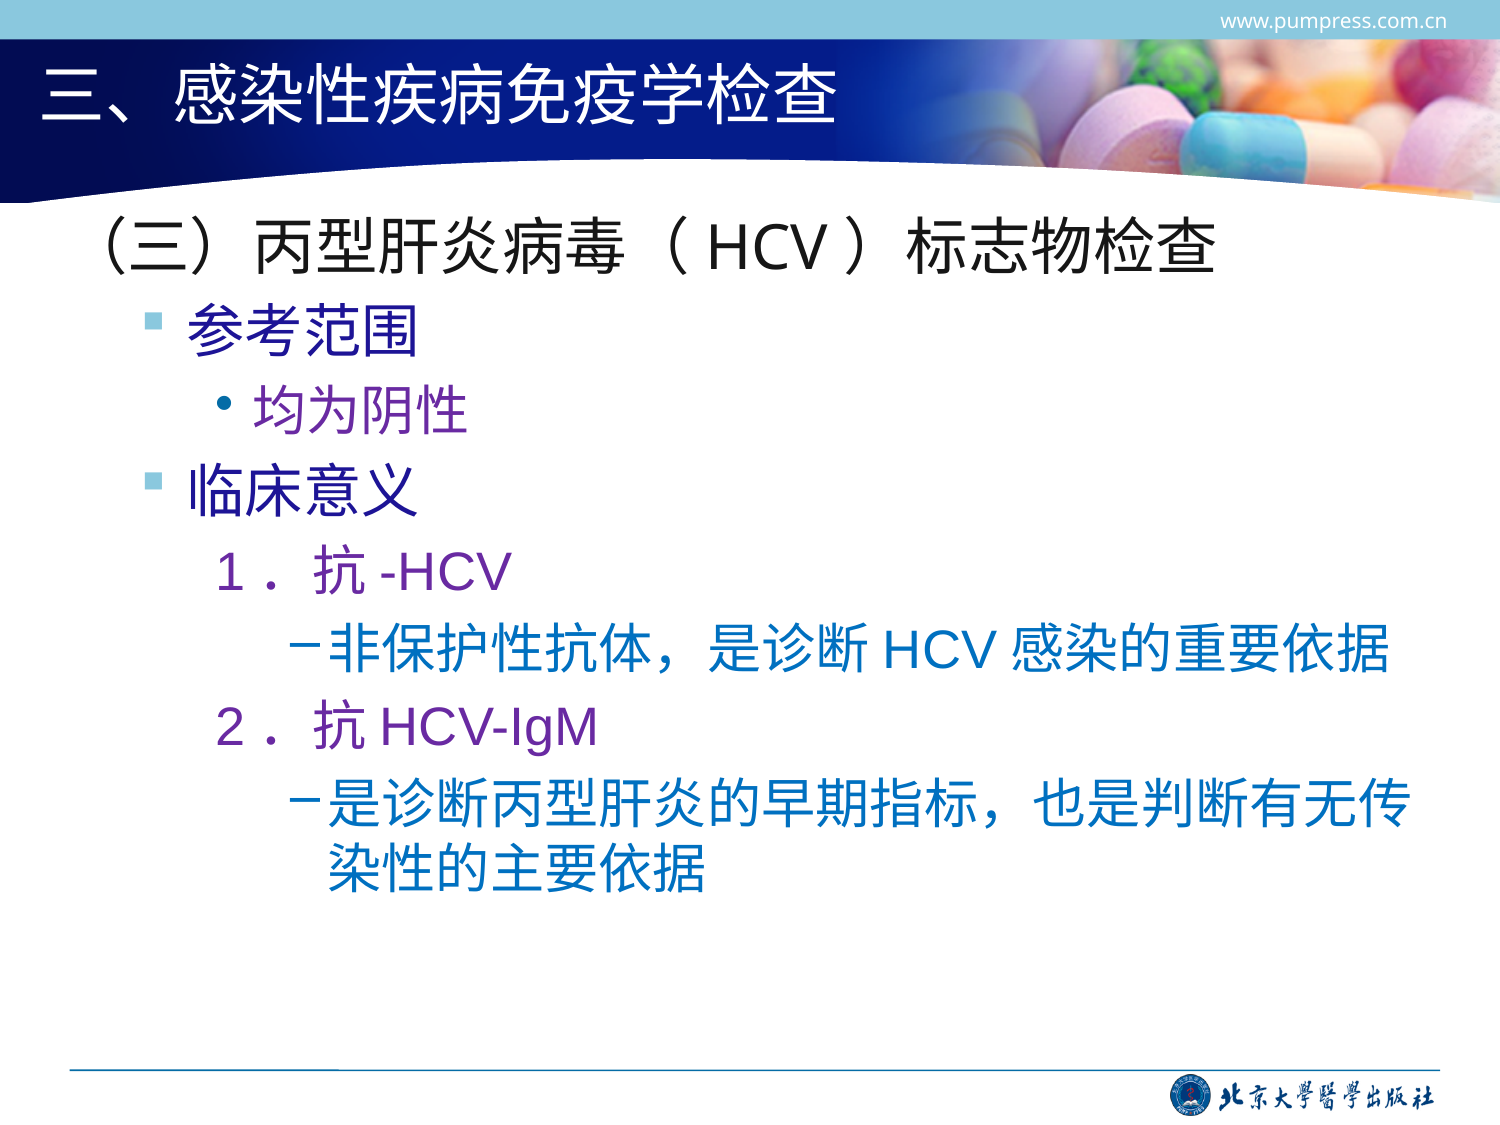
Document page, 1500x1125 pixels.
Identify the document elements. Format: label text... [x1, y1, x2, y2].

title 三、感染性疾病免疫学检查 [23, 46, 1349, 140]
slide_number www.pumpress.com.cn [1024, 0, 1463, 38]
picture [1170, 1074, 1436, 1118]
picture [0, 40, 1500, 203]
list （三）丙型肝炎病毒（HCV）标志物检查 参考范围 均为阴性 临床意义 1．抗-HCV 非保护性抗体，是诊断HCV感染的重要依据 2．抗HCV-IgM 是诊断丙型肝炎的早期指标，也是判断有无传染性的主要依据 [49, 198, 1463, 1026]
